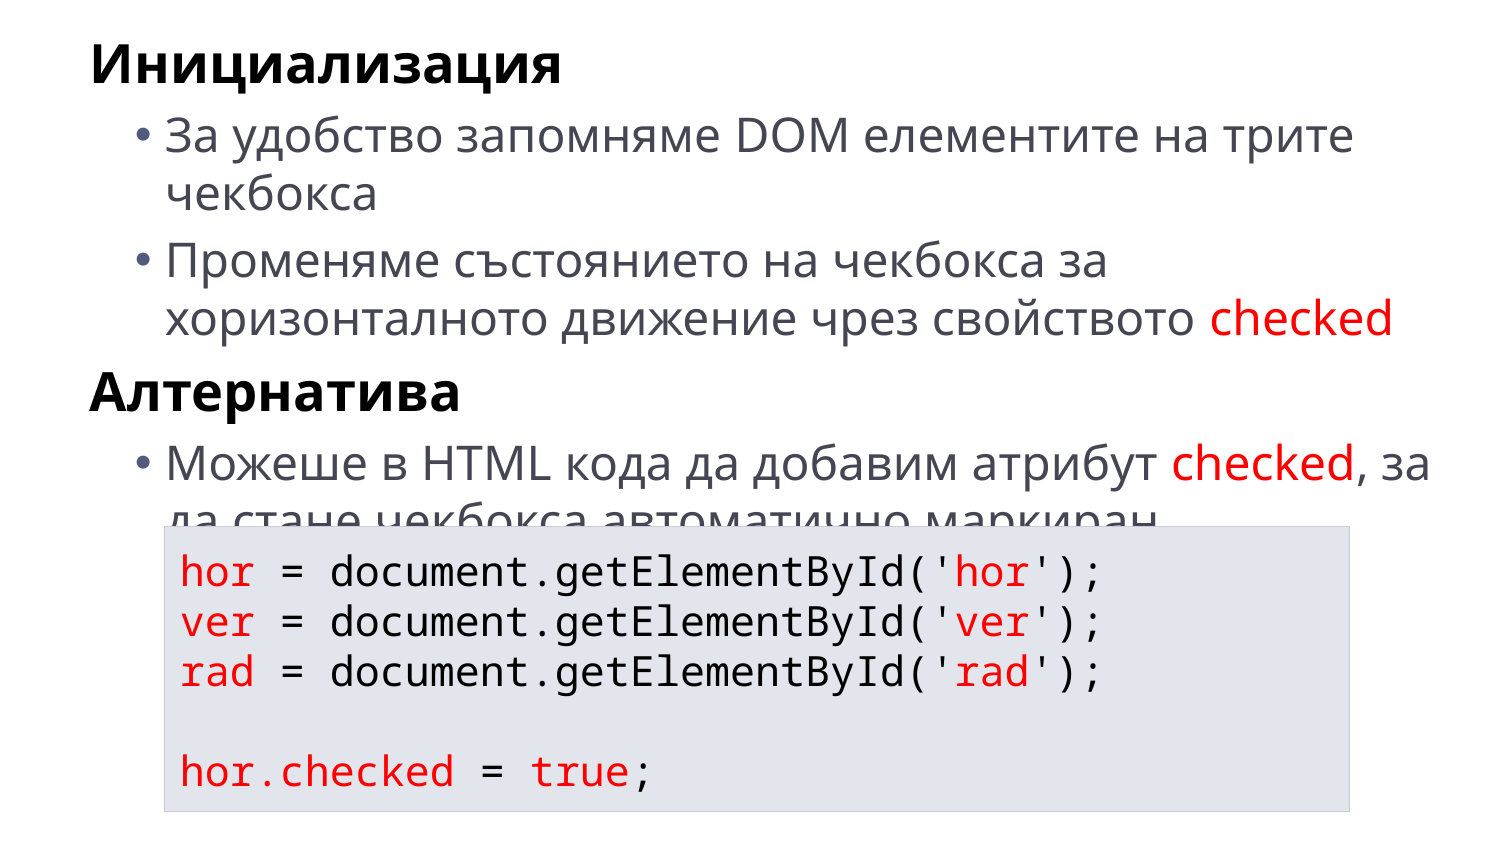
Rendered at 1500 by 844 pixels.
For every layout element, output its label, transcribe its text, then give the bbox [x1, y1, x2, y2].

list Инициализация За удобство запомняме DOM елементите на трите чекбокса Променяме състоянието на чекбокса за хоризонталното движение чрез свойството checked Алтернатива Можеше в HTML кода да добавим атрибут checked, за да стане чекбокса автоматично маркиран [75, 21, 1475, 835]
text_box hor = document.getElementById('hor'); ver = document.getElementById('ver'); rad = document.getElementById('rad'); hor.checked = true; [164, 526, 1350, 812]
